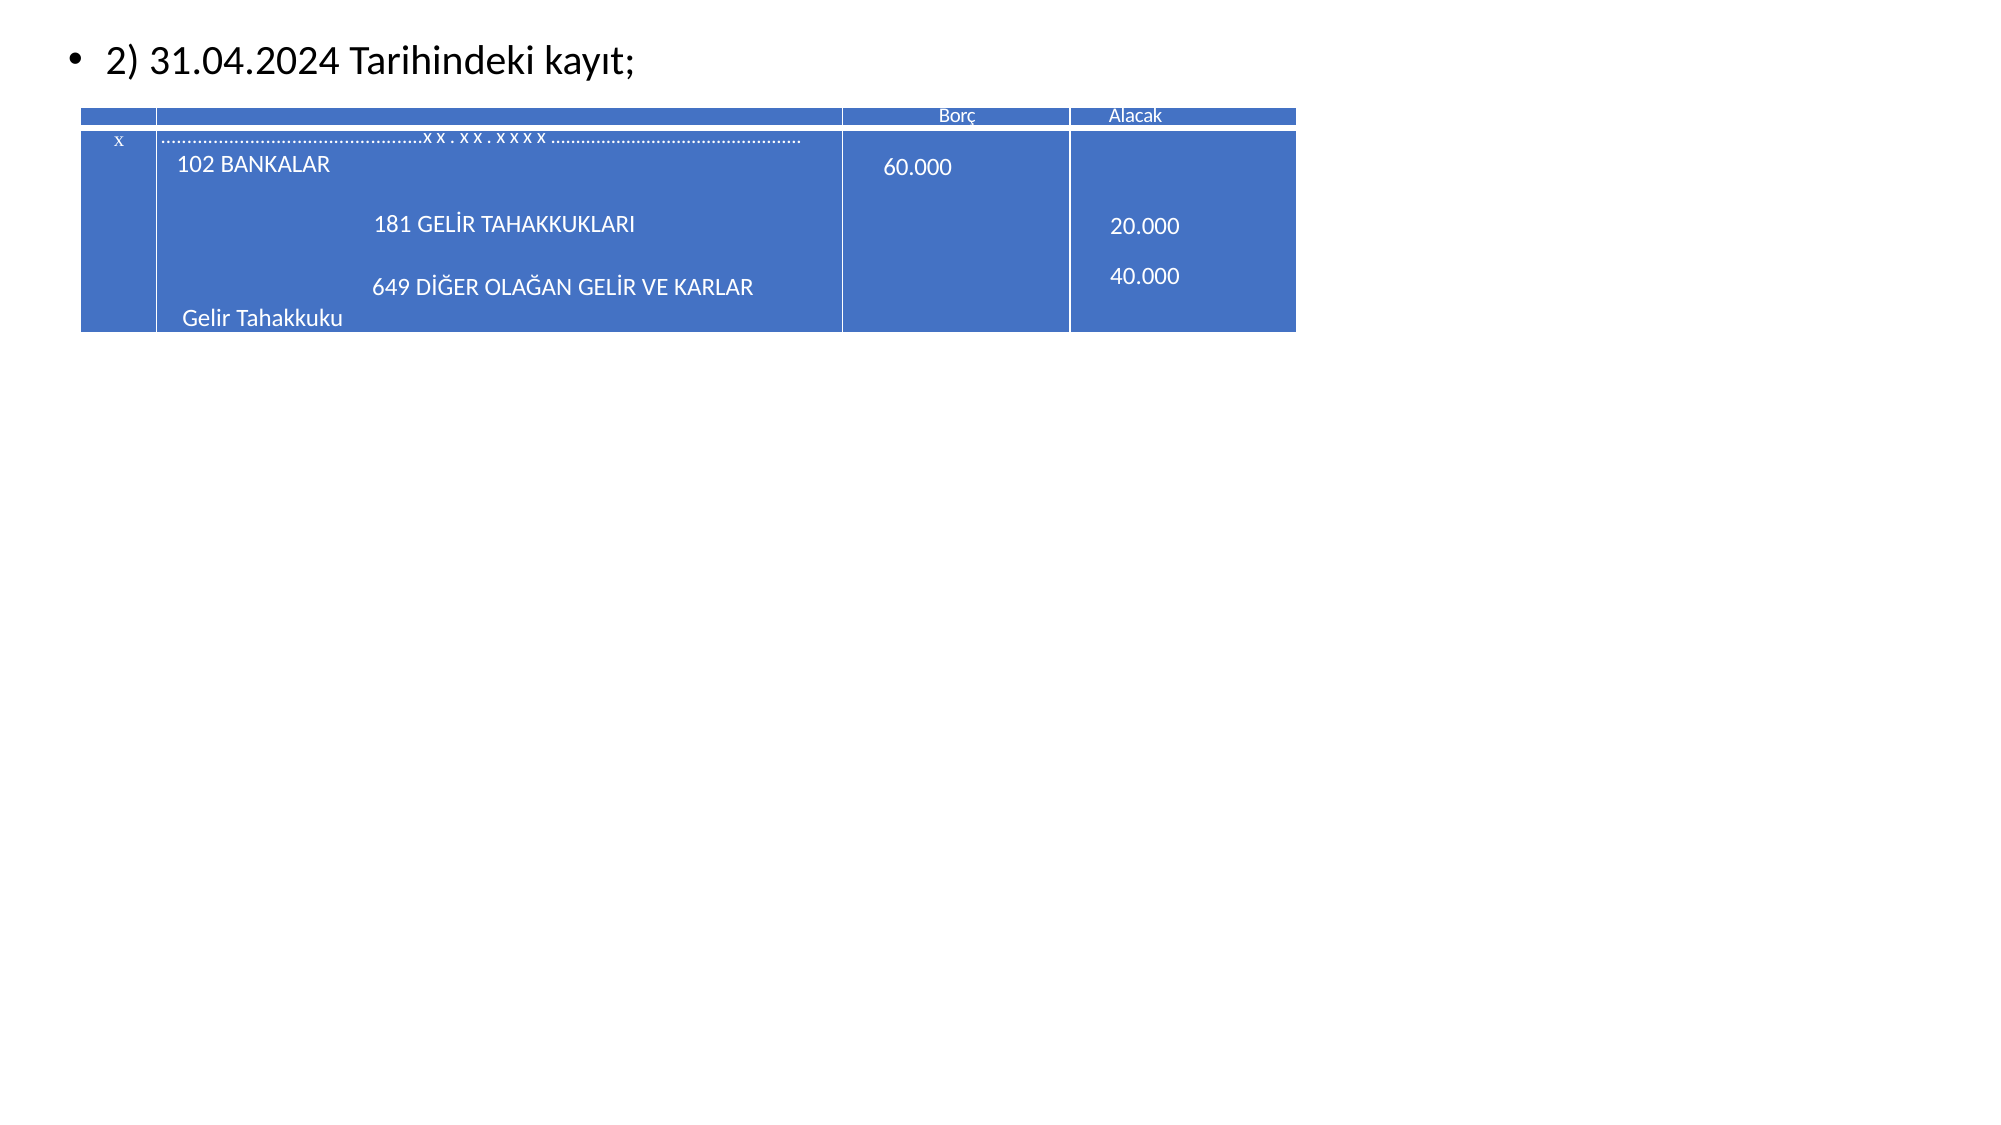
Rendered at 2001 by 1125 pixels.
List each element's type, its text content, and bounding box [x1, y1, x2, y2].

table_header [157, 108, 842, 125]
list 2) 31.04.2024 Tarihindeki kayıt; [53, 31, 1967, 1087]
table_cell ..................................................xx.xx.xxxx.................................................. 102 BANKALAR 181 GELİR TAHAKKUKLARI 649 DİĞER OLAĞAN GELİR VE KARLAR Gelir Tahakkuku [157, 131, 842, 332]
table_cell 20.000 40.000 [1071, 131, 1296, 332]
table_header [81, 108, 156, 125]
table_cell 60.000 [843, 131, 1069, 332]
table_header Alacak [1071, 108, 1296, 125]
table_header Borç [843, 108, 1069, 125]
table_cell x [81, 131, 156, 332]
